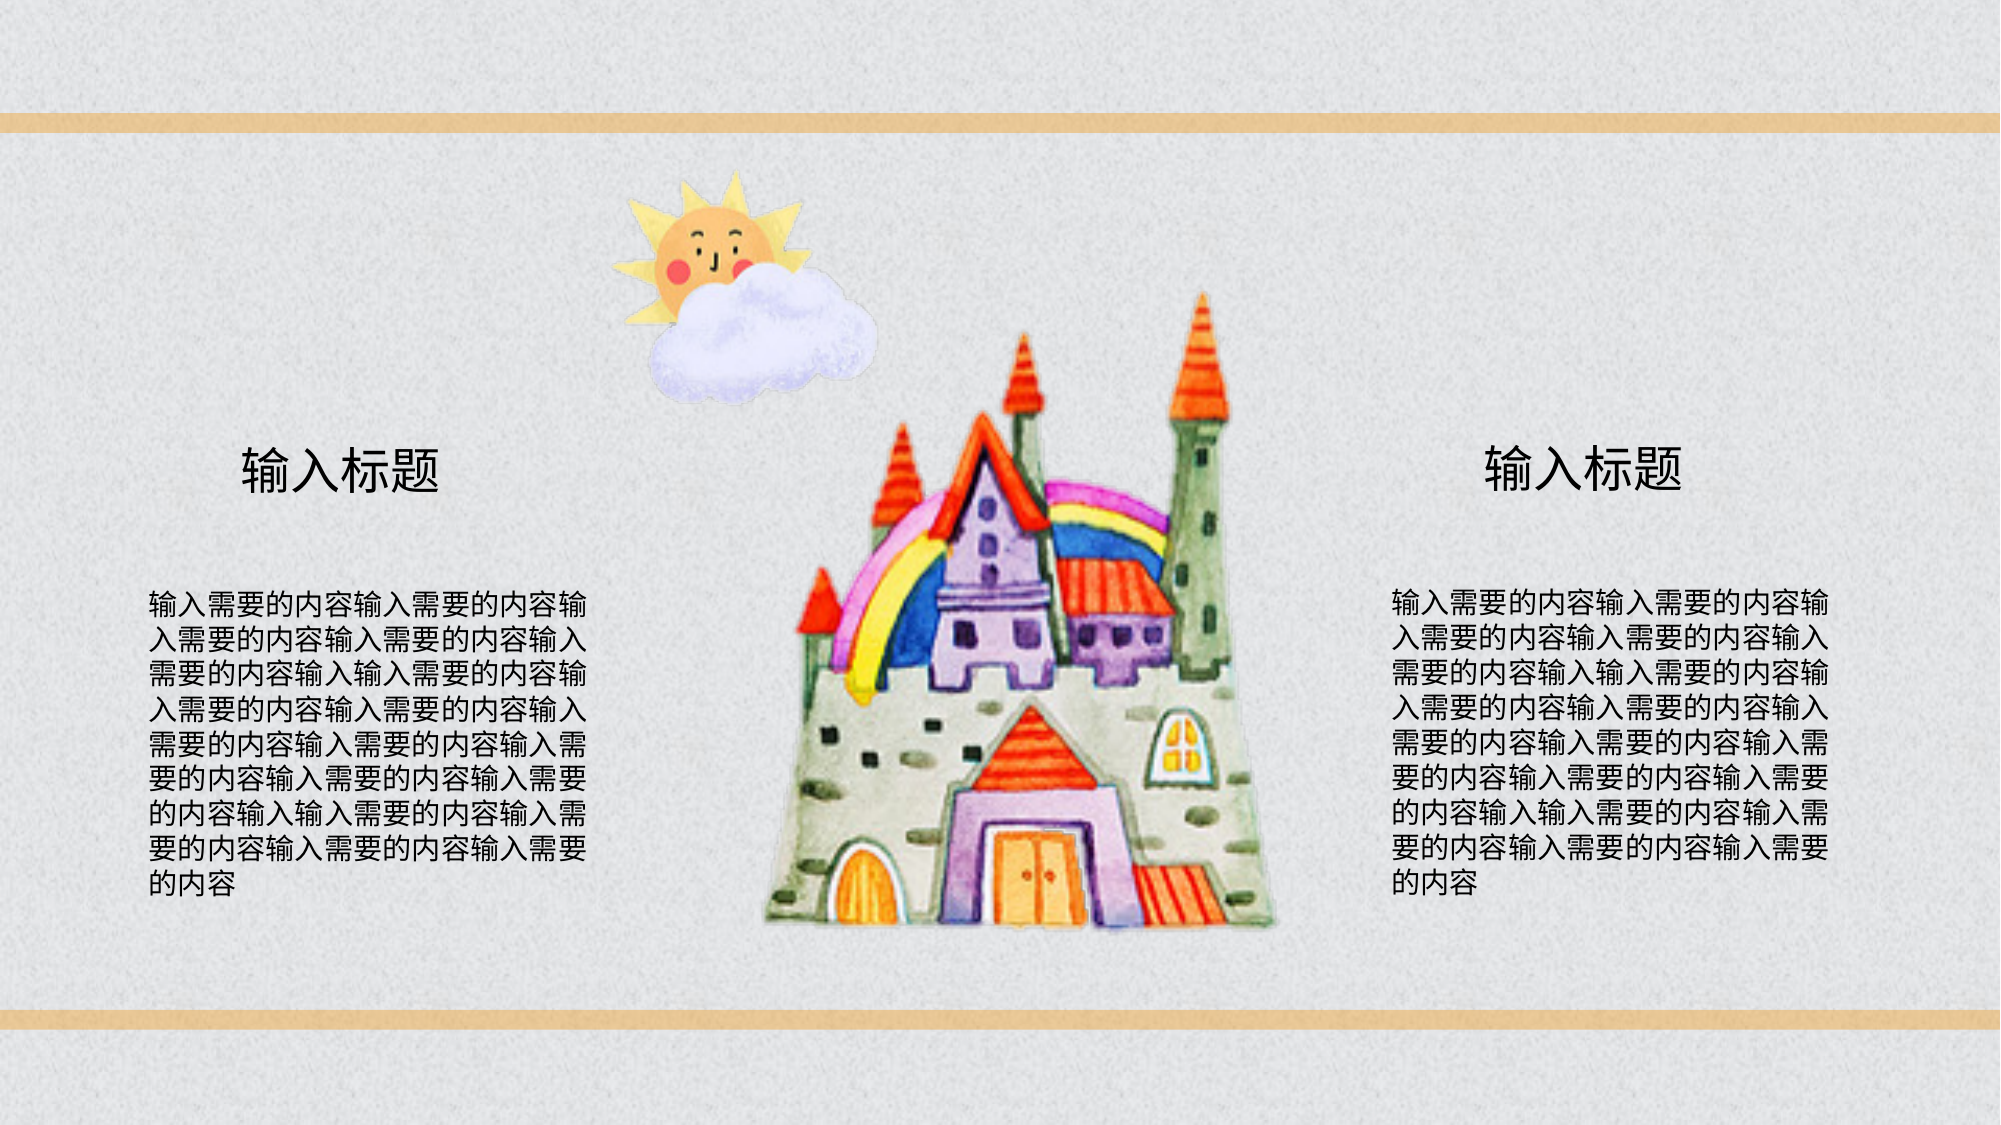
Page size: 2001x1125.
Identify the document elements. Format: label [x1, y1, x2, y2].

text_box [1376, 430, 1846, 911]
text_box [602, 124, 1465, 970]
text_box [602, 105, 1465, 123]
text_box [133, 432, 603, 912]
